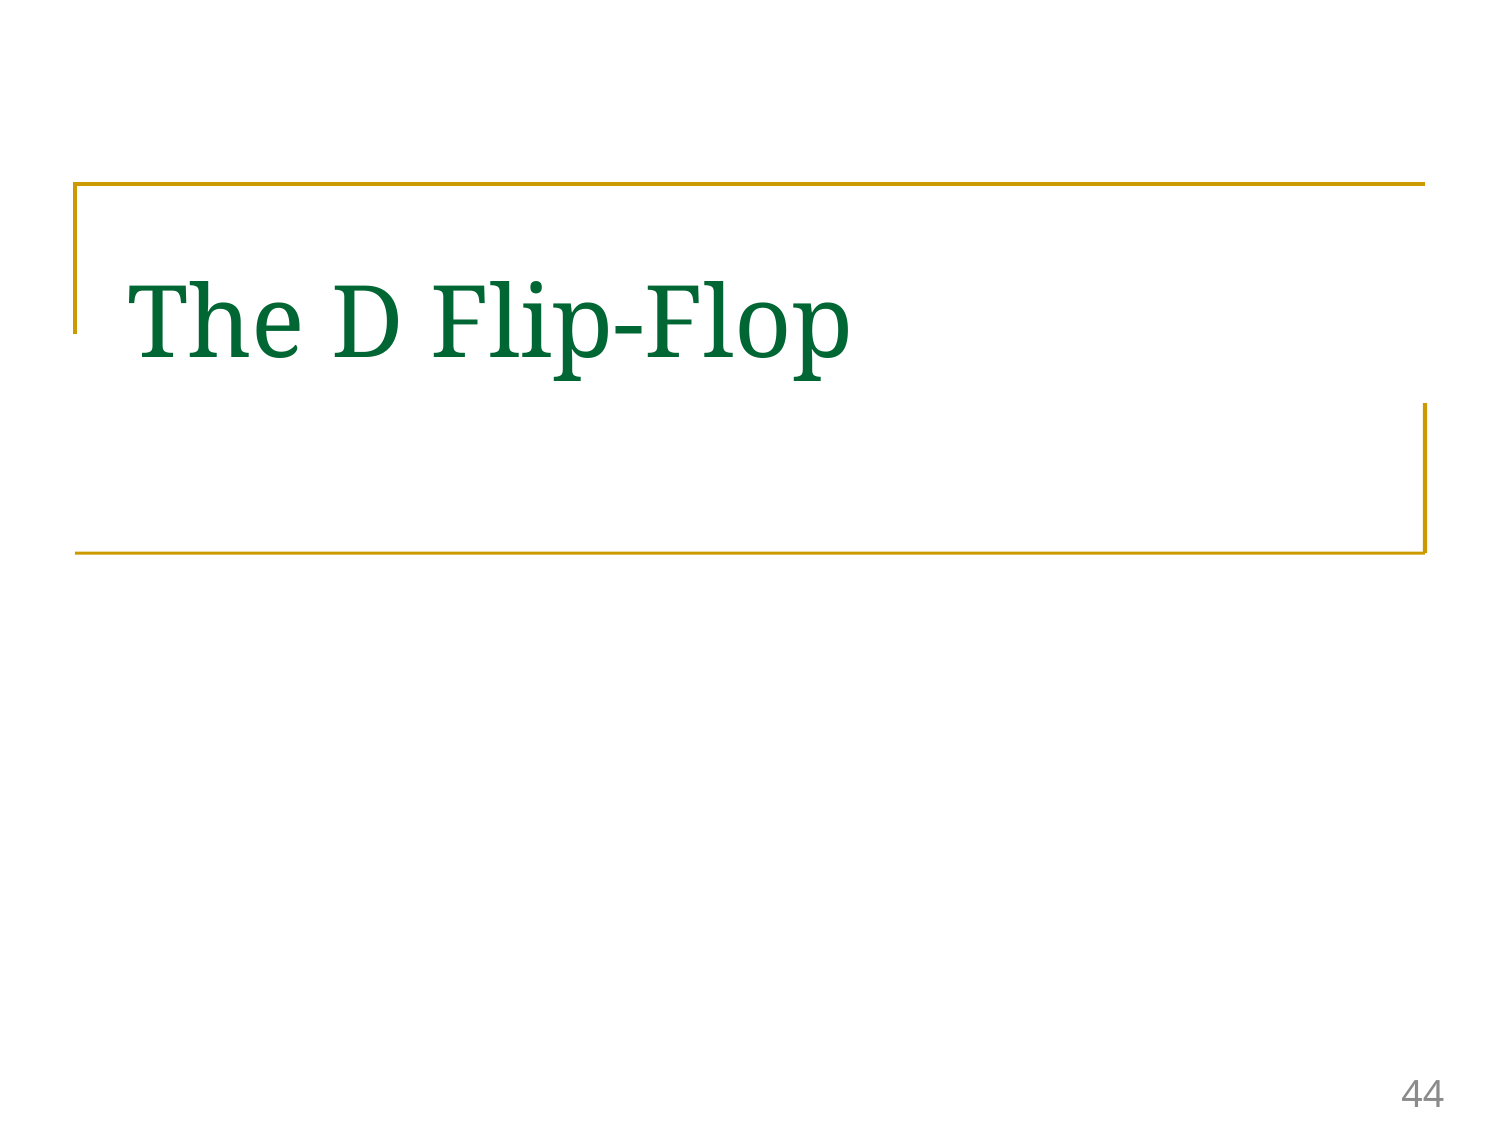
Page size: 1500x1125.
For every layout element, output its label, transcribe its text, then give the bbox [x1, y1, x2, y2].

title The D Flip-Flop [112, 249, 1413, 538]
slide_number 44 [1121, 1066, 1460, 1125]
